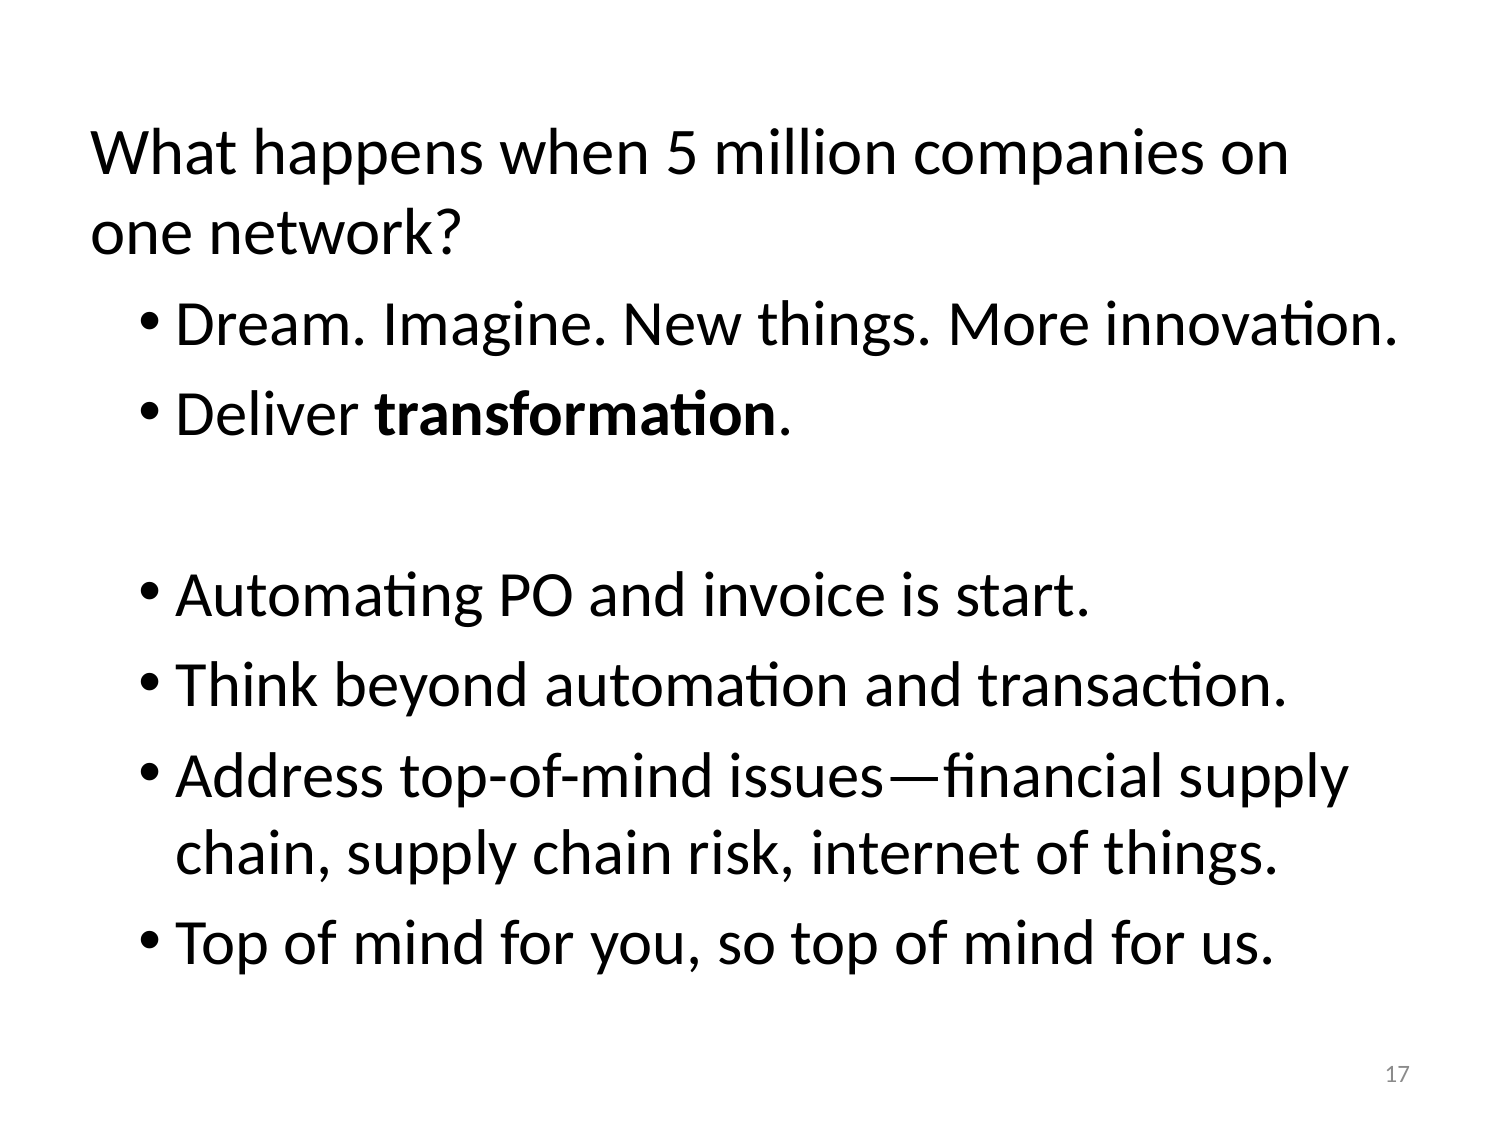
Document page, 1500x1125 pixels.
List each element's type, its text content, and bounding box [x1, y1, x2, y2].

list What happens when 5 million companies on one network? Dream. Imagine. New things. More innovation. Deliver transformation. Automating PO and invoice is start. Think beyond automation and transaction. Address top-of-mind issues—financial supply chain, supply chain risk, internet of things. Top of mind for you, so top of mind for us. [75, 100, 1425, 1103]
slide_number 17 [1074, 1042, 1425, 1103]
